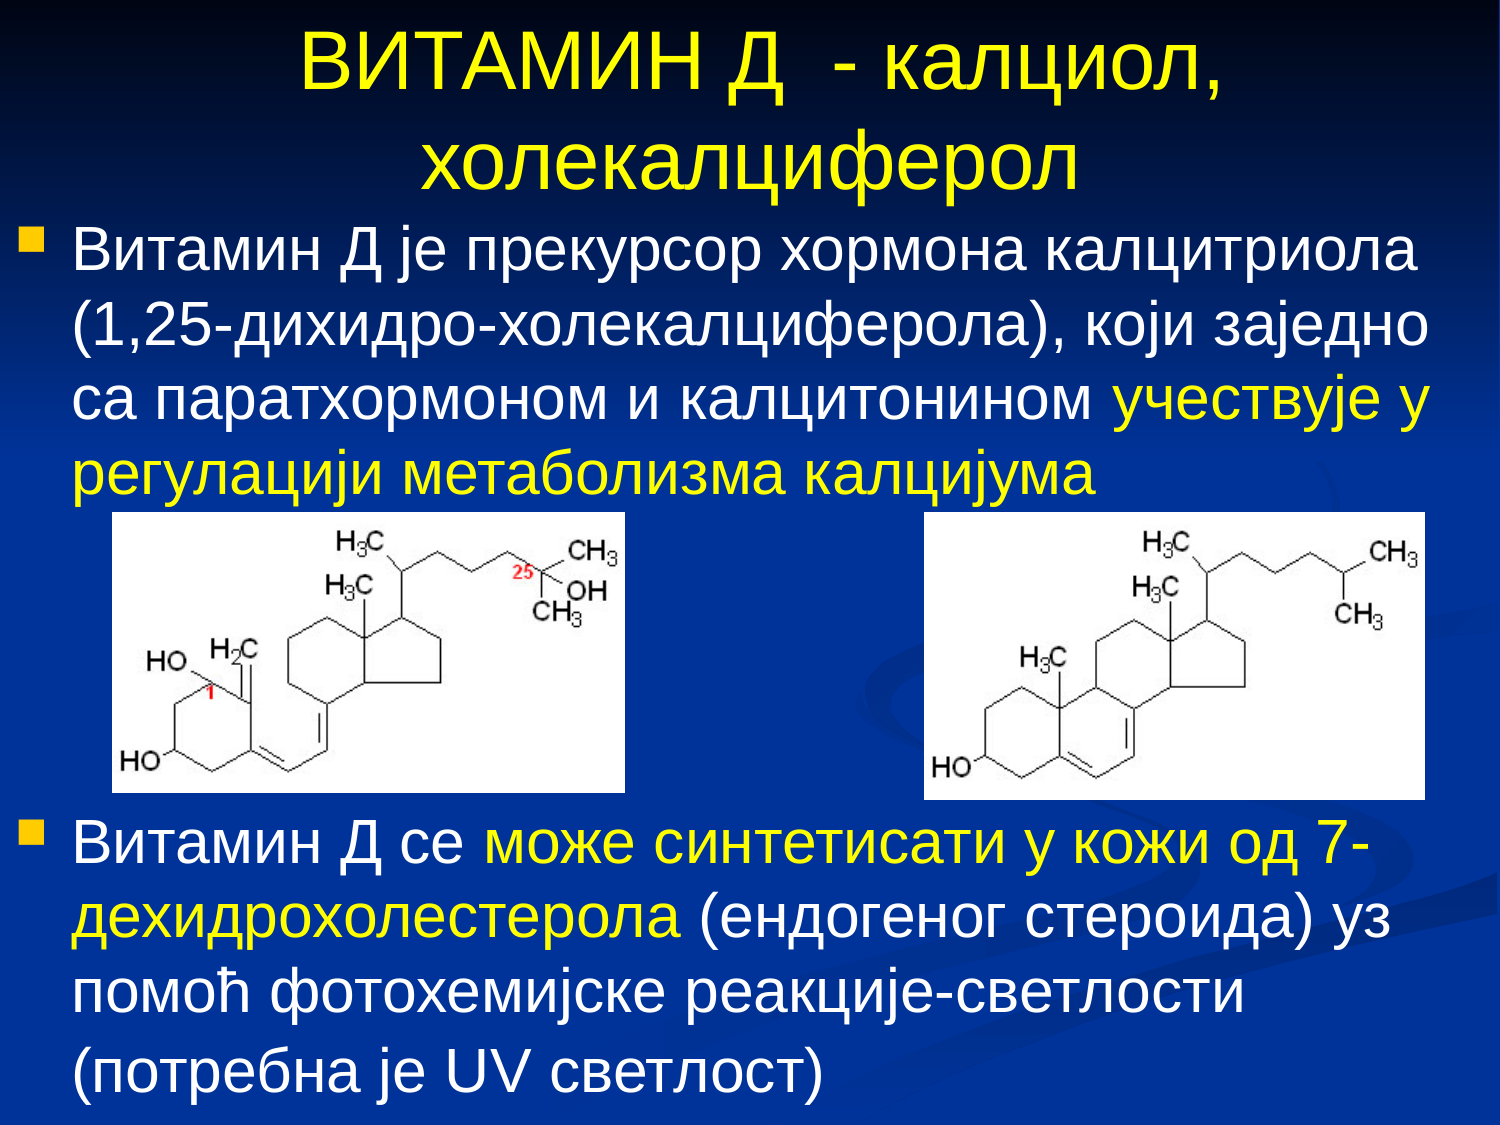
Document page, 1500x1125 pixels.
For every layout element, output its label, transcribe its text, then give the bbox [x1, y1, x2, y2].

title ВИТАМИН Д - калциол, холекалциферол [24, 50, 1500, 163]
picture [112, 512, 626, 793]
picture [924, 512, 1426, 801]
list Витамин Д је прекурсор хормона калцитриола (1,25-дихидро-холекалциферола), који заједно са паратхормоном и калцитонином учествује у регулацији метаболизма калцијума Витамин Д се може синтетисати у кожи од 7-дехидрохолестерола (ендогеног стероида) уз помоћ фотохемијске реакције-светлости (потребна је UV светлост) [0, 200, 1500, 1125]
